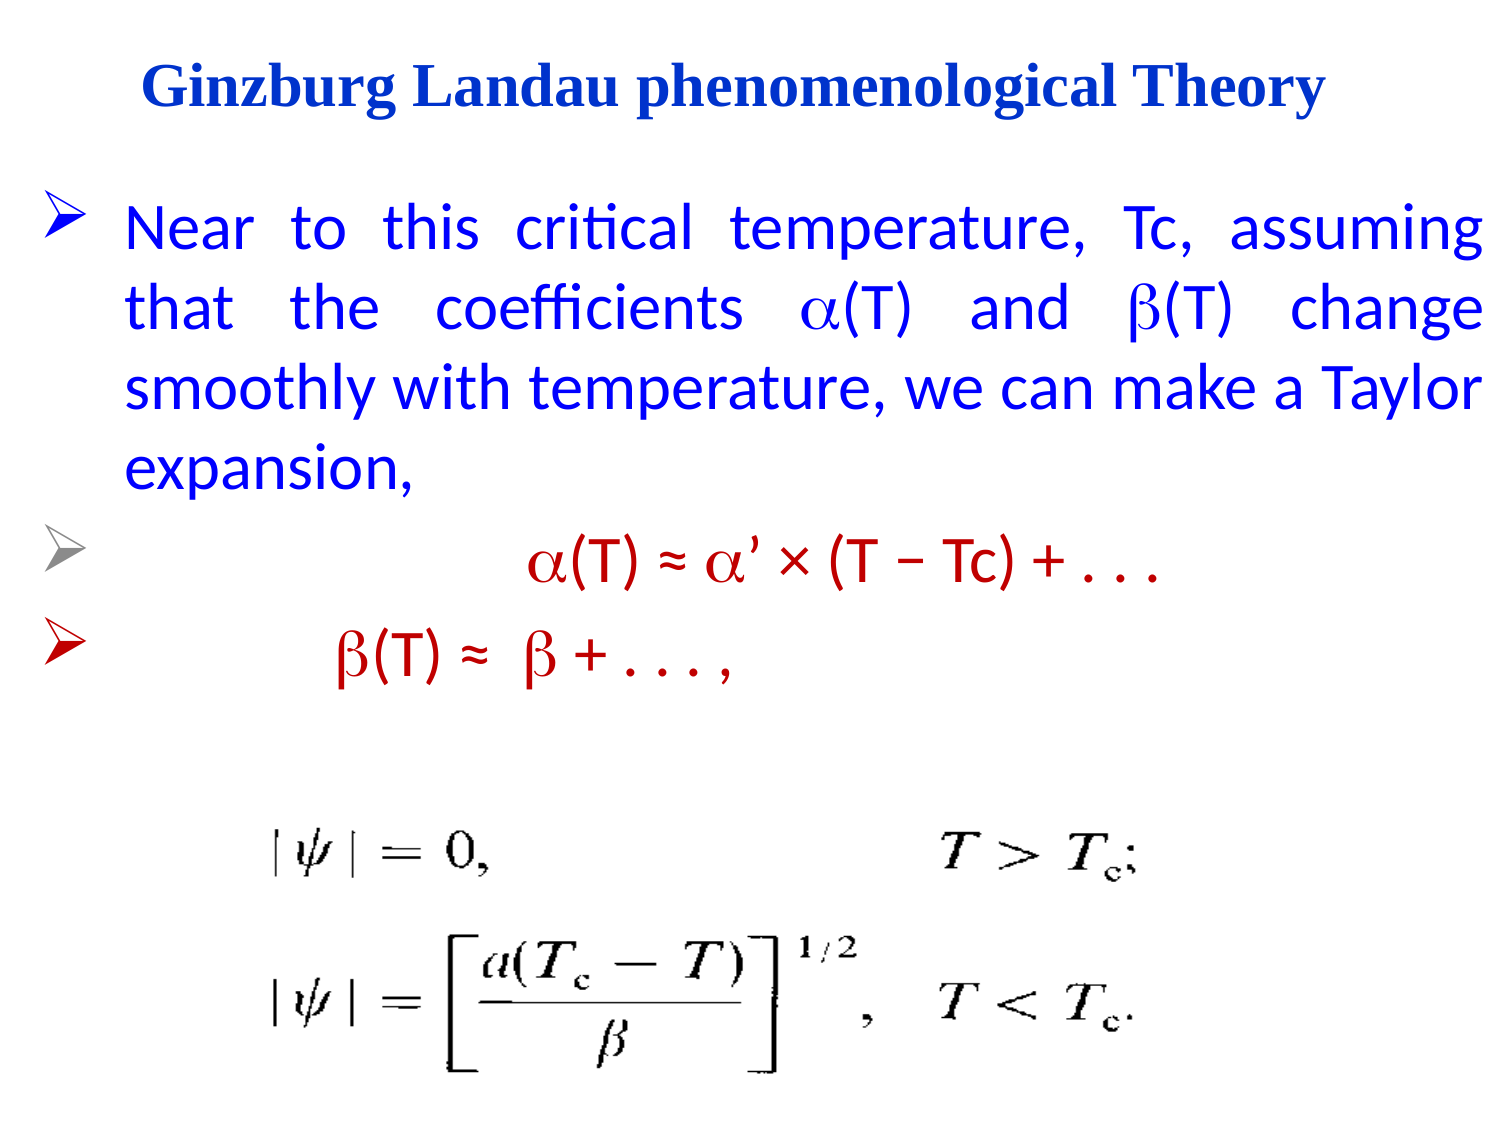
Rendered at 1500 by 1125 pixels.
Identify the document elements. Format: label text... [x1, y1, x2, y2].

picture [199, 774, 1238, 1125]
subtitle Near to this critical temperature, Tc, assuming that the coefficients a(T) and b(T) change smoothly with temperature, we can make a Taylor expansion, a(T) ≈ a’ × (T − Tc) + . . . b(T) ≈ b + . . . , [24, 174, 1500, 1125]
title Ginzburg Landau phenomenological Theory [125, 0, 1400, 163]
